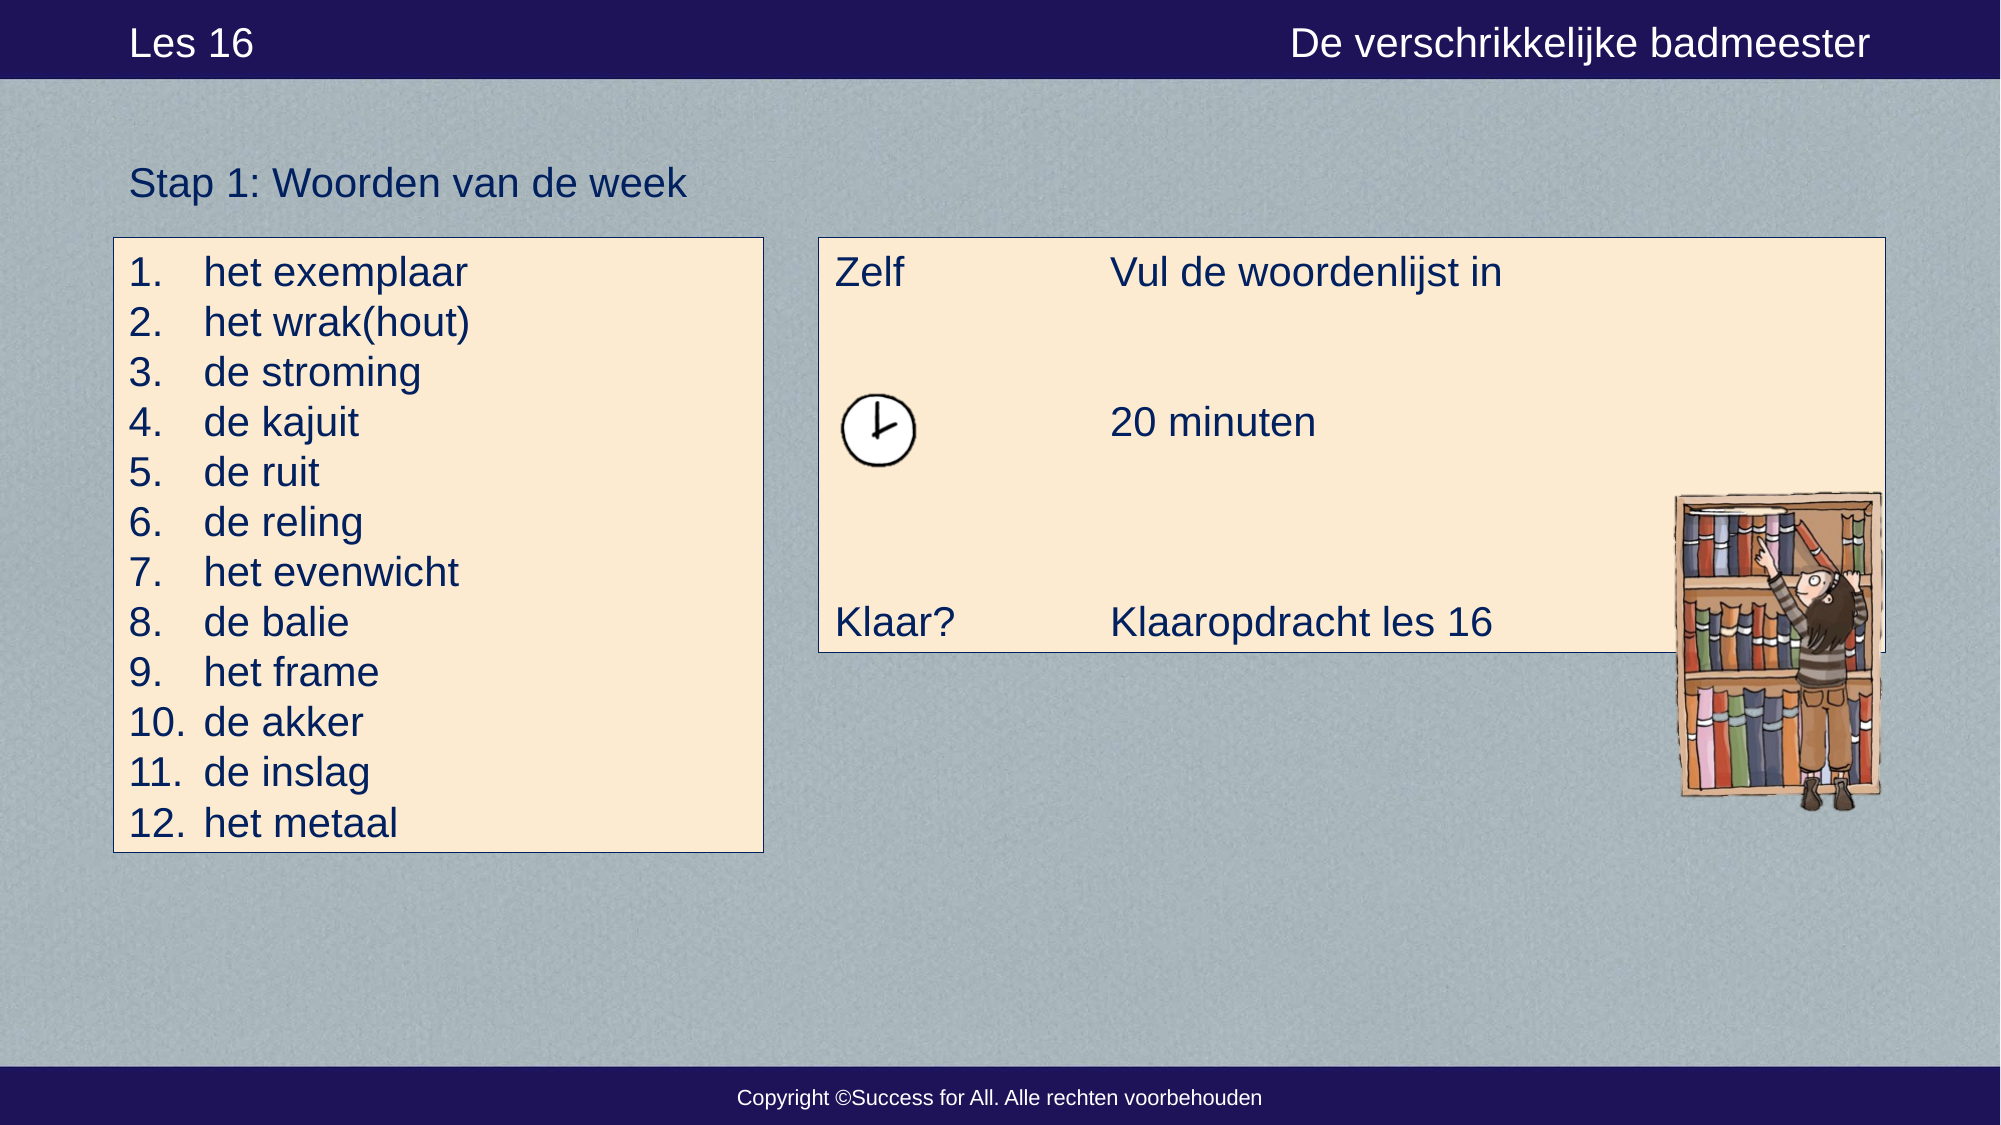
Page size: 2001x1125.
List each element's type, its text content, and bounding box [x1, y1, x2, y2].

text_box Zelf Vul de woordenlijst in 20 minuten Klaar? Klaaropdracht les 16 [818, 237, 1886, 653]
text_box De verschrikkelijke badmeester [999, 8, 1886, 73]
picture [0, 0, 2001, 1125]
text_box het exemplaar het wrak(hout) de stroming de kajuit de ruit de reling het evenwicht de balie het frame de akker de inslag het metaal [113, 237, 764, 853]
text_box Copyright ©Success for All. Alle rechten voorbehouden [0, 1076, 2000, 1125]
text_box Stap 1: Woorden van de week [113, 148, 1635, 214]
text_box Les 16 [114, 8, 354, 73]
